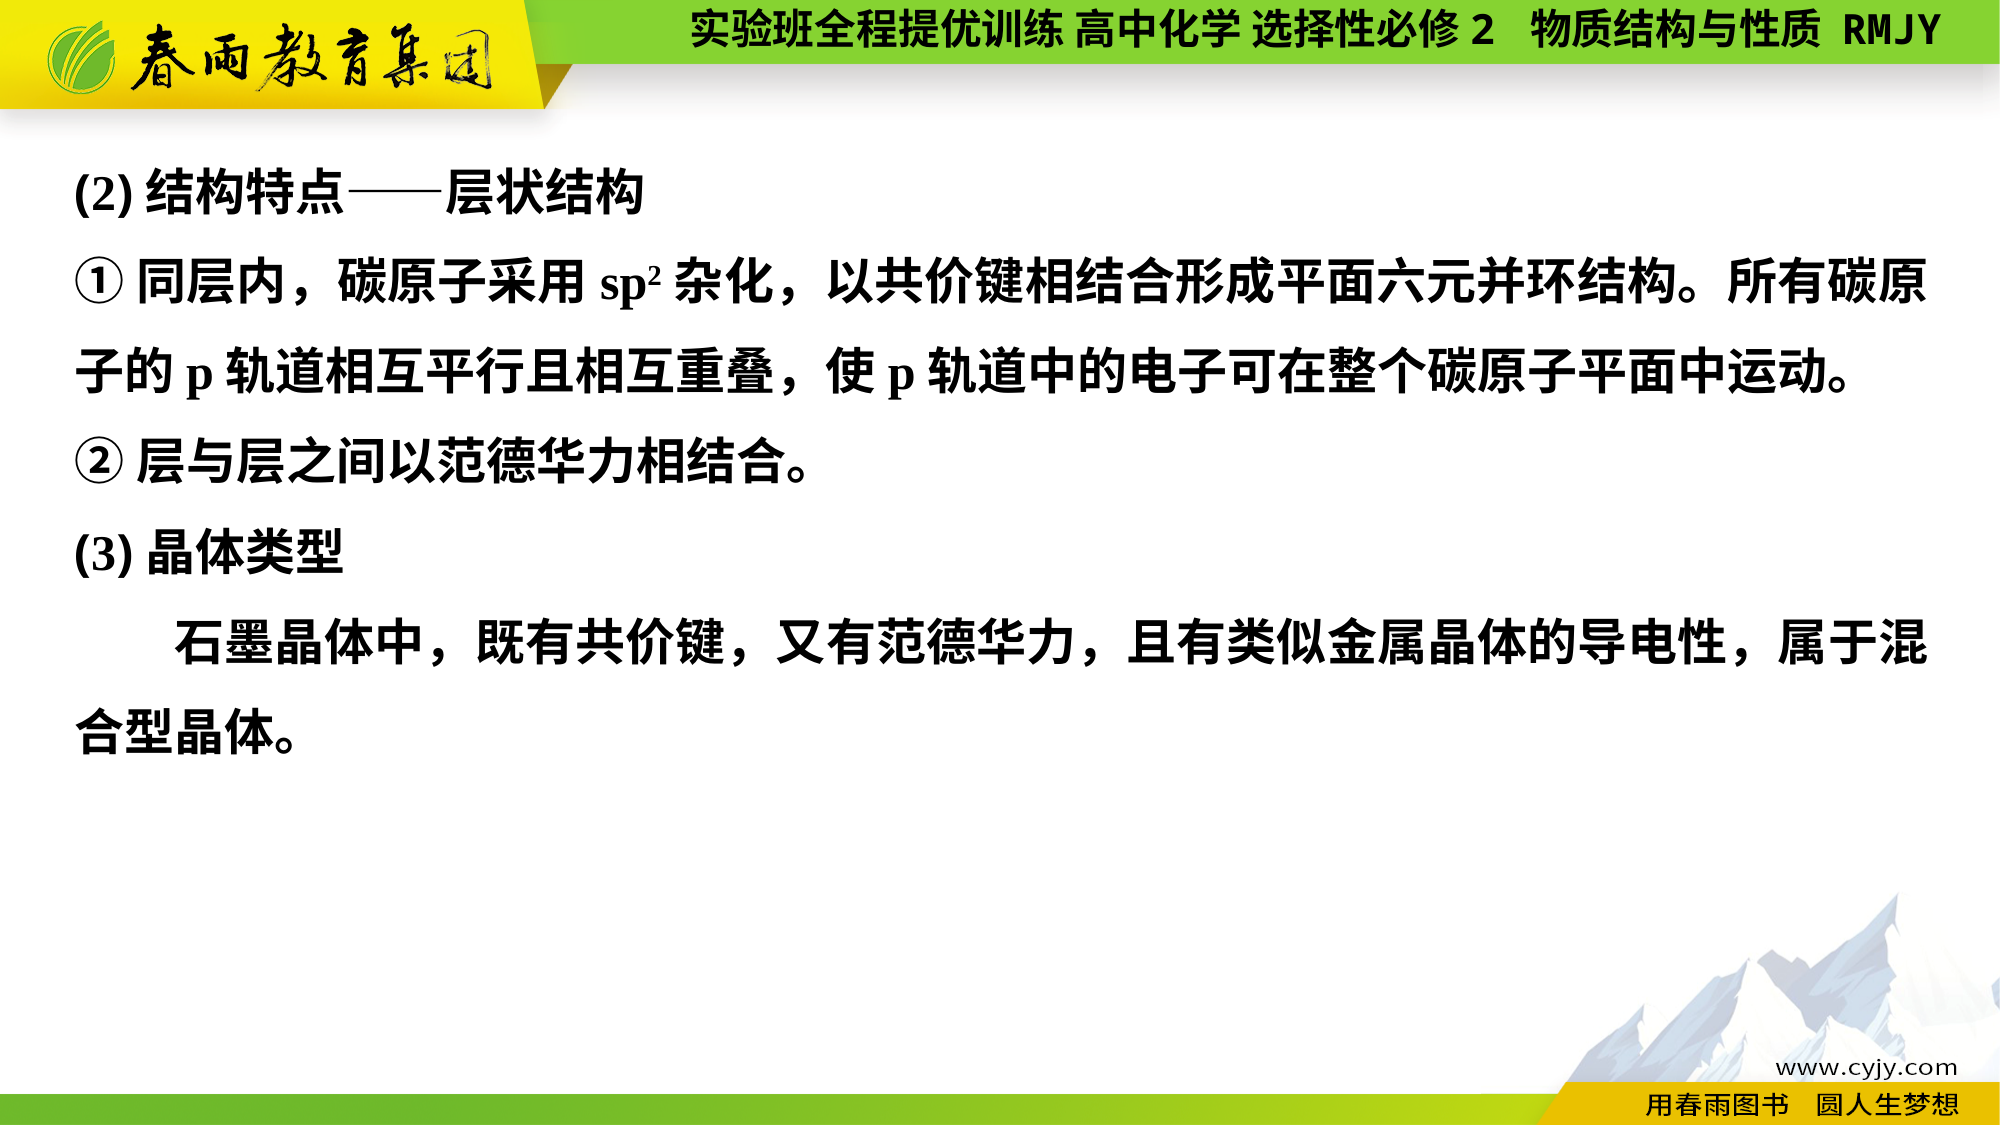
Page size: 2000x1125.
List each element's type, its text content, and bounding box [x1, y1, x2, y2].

list (2)结构特点——层状结构 ①同层内，碳原子采用sp2杂化，以共价键相结合形成平面六元并环结构。所有碳原子的p轨道相互平行且相互重叠，使p轨道中的电子可在整个碳原子平面中运动。 ②层与层之间以范德华力相结合。 (3)晶体类型 石墨晶体中，既有共价键，又有范德华力，且有类似金属晶体的导电性，属于混合型晶体。 [59, 122, 1944, 763]
picture [0, 0, 2000, 1125]
